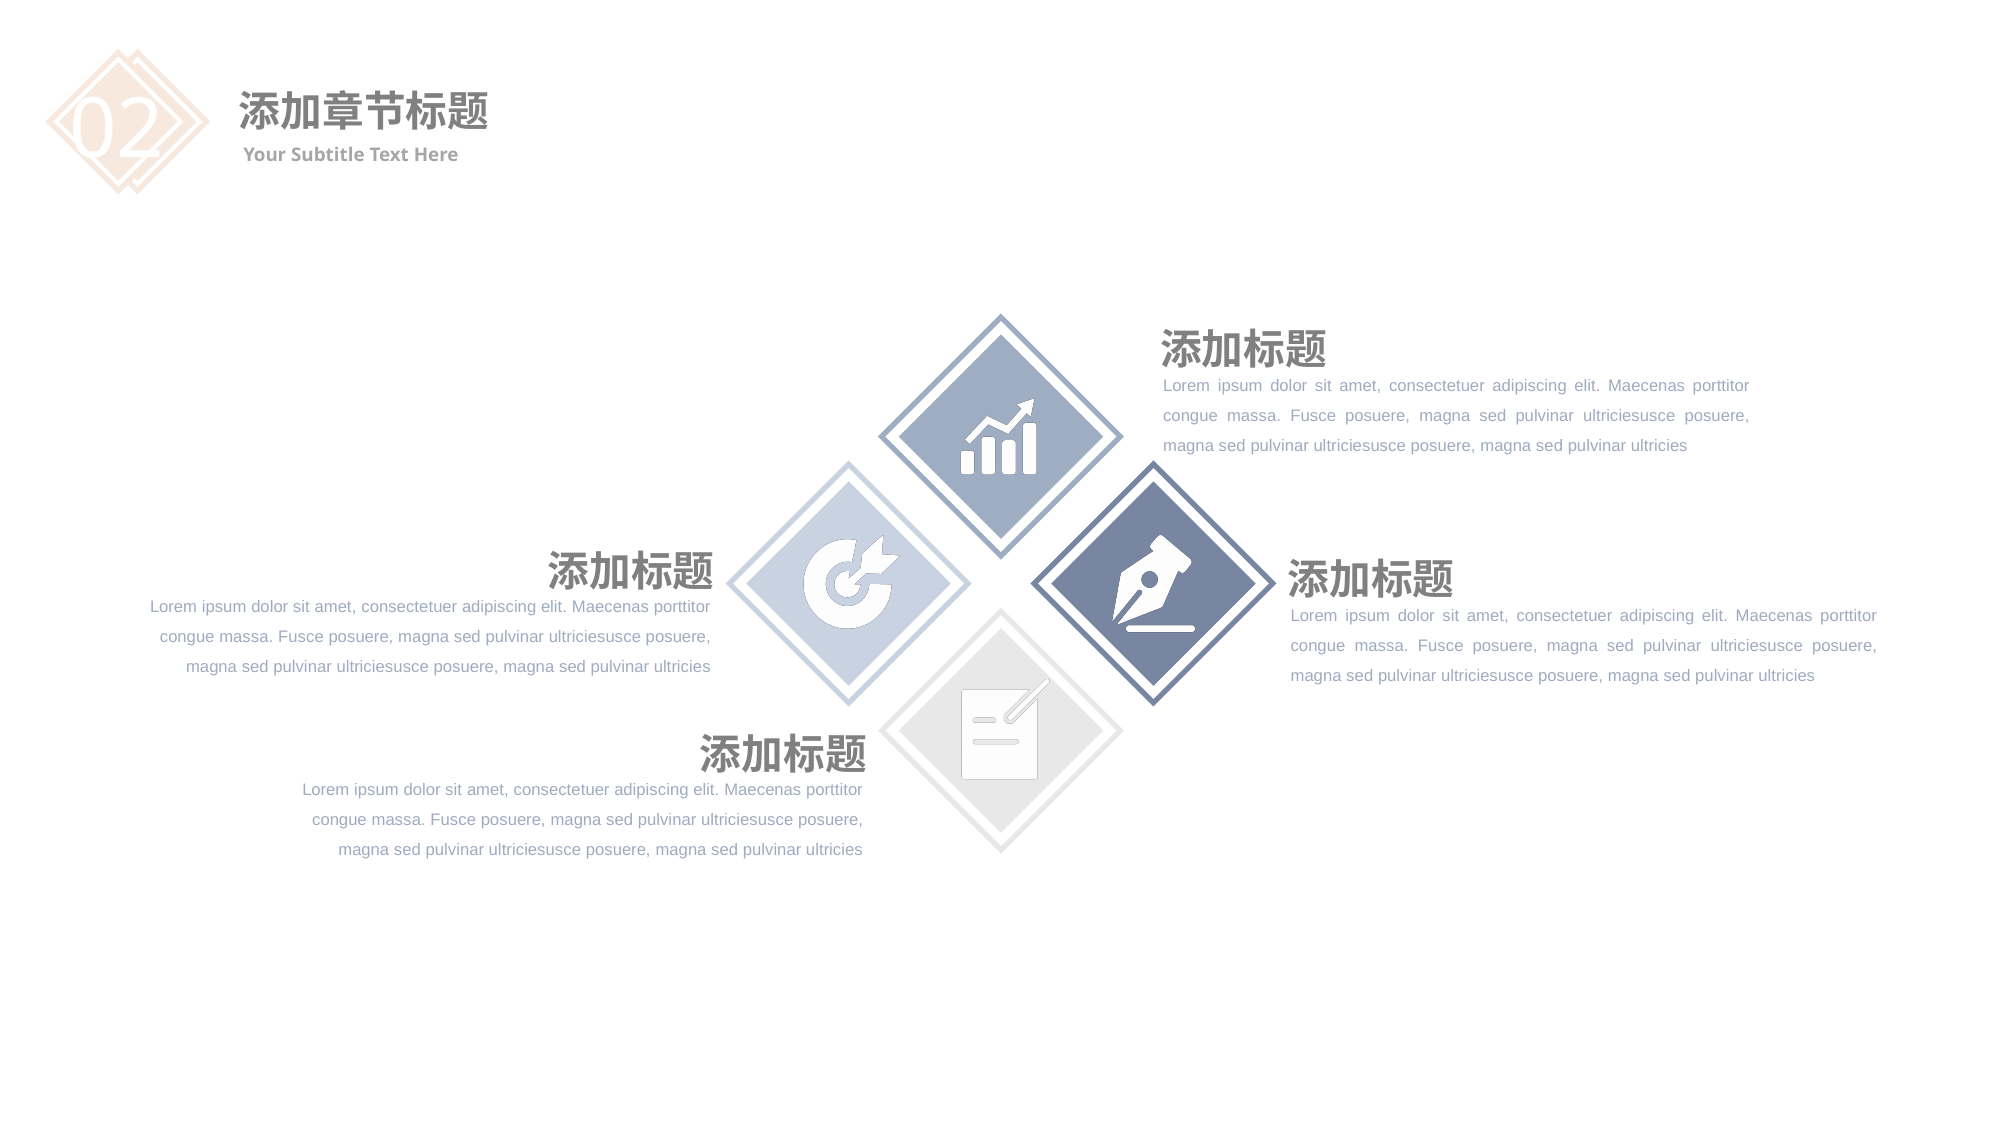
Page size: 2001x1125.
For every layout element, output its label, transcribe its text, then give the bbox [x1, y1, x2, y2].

text_box 添加标题 [1145, 315, 1450, 381]
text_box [49, 52, 207, 191]
text_box 添加标题 [1273, 545, 1577, 611]
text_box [1034, 464, 1273, 703]
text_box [881, 317, 1121, 556]
text_box Lorem ipsum dolor sit amet, consectetuer adipiscing elit. Maecenas porttitor congue massa. Fusce posuere, magna sed pulvinar ultriciesusce posuere, magna sed pulvinar ultriciesusce posuere, magna sed pulvinar ultricies [258, 760, 882, 868]
text_box Lorem ipsum dolor sit amet, consectetuer adipiscing elit. Maecenas porttitor congue massa. Fusce posuere, magna sed pulvinar ultriciesusce posuere, magna sed pulvinar ultriciesusce posuere, magna sed pulvinar ultricies [1273, 585, 1896, 694]
text_box Lorem ipsum dolor sit amet, consectetuer adipiscing elit. Maecenas porttitor congue massa. Fusce posuere, magna sed pulvinar ultriciesusce posuere, magna sed pulvinar ultriciesusce posuere, magna sed pulvinar ultricies [1145, 355, 1769, 464]
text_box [729, 464, 969, 703]
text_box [881, 611, 1121, 850]
text_box Lorem ipsum dolor sit amet, consectetuer adipiscing elit. Maecenas porttitor congue massa. Fusce posuere, magna sed pulvinar ultriciesusce posuere, magna sed pulvinar ultriciesusce posuere, magna sed pulvinar ultricies [106, 577, 729, 685]
text_box 添加标题 [425, 537, 729, 603]
text_box 添加标题 [577, 720, 881, 785]
text_box Your Subtitle Text Here [228, 140, 499, 169]
text_box 添加章节标题 [212, 77, 516, 143]
